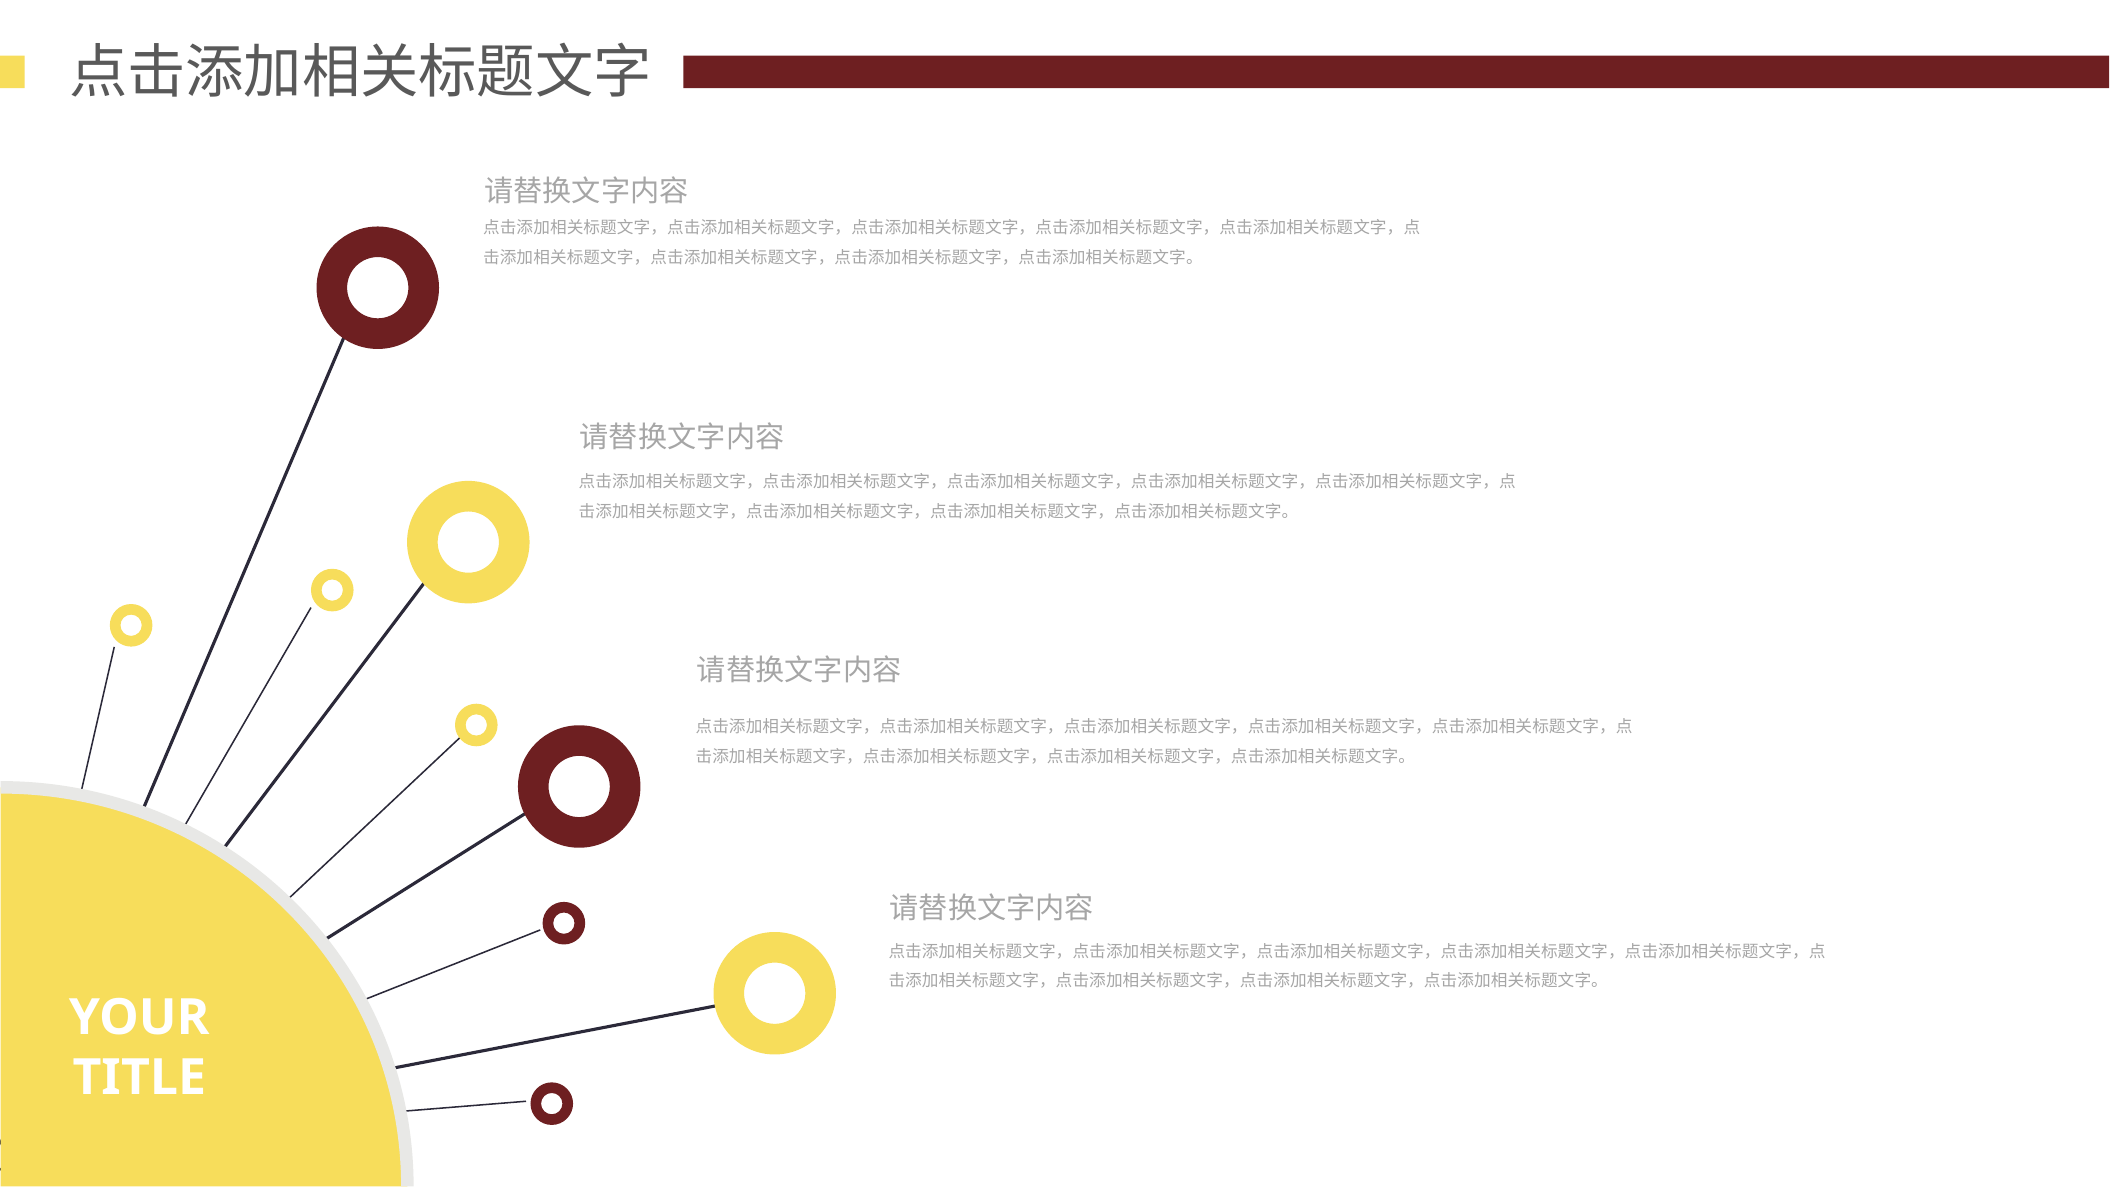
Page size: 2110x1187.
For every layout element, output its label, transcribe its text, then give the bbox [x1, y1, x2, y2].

text_box 请替换文字内容 [722, 642, 1080, 694]
text_box 请替换文字内容 [468, 157, 867, 216]
text_box 点击添加相关标题文字，点击添加相关标题文字，点击添加相关标题文字，点击添加相关标题文字，点击添加相关标题文字，点击添加相关标题文字，点击添加相关标题文字，点击添加相关标题文字，点击添加相关标题文字。 [468, 199, 1445, 274]
text_box 点击添加相关标题文字，点击添加相关标题文字，点击添加相关标题文字，点击添加相关标题文字，点击添加相关标题文字，点击添加相关标题文字，点击添加相关标题文字，点击添加相关标题文字，点击添加相关标题文字。 [722, 698, 1658, 773]
text_box [316, 226, 440, 326]
text_box 请替换文字内容 [722, 403, 963, 462]
text_box 点击添加相关标题文字 [54, 26, 667, 112]
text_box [0, 326, 722, 1176]
text_box [722, 932, 836, 1055]
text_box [0, 787, 408, 1187]
text_box 点击添加相关标题文字，点击添加相关标题文字，点击添加相关标题文字，点击添加相关标题文字，点击添加相关标题文字，点击添加相关标题文字，点击添加相关标题文字，点击添加相关标题文字，点击添加相关标题文字。 [722, 453, 1540, 529]
text_box 点击添加相关标题文字，点击添加相关标题文字，点击添加相关标题文字，点击添加相关标题文字，点击添加相关标题文字，点击添加相关标题文字，点击添加相关标题文字，点击添加相关标题文字，点击添加相关标题文字。 [873, 922, 1850, 998]
text_box 请替换文字内容 [873, 874, 1273, 933]
